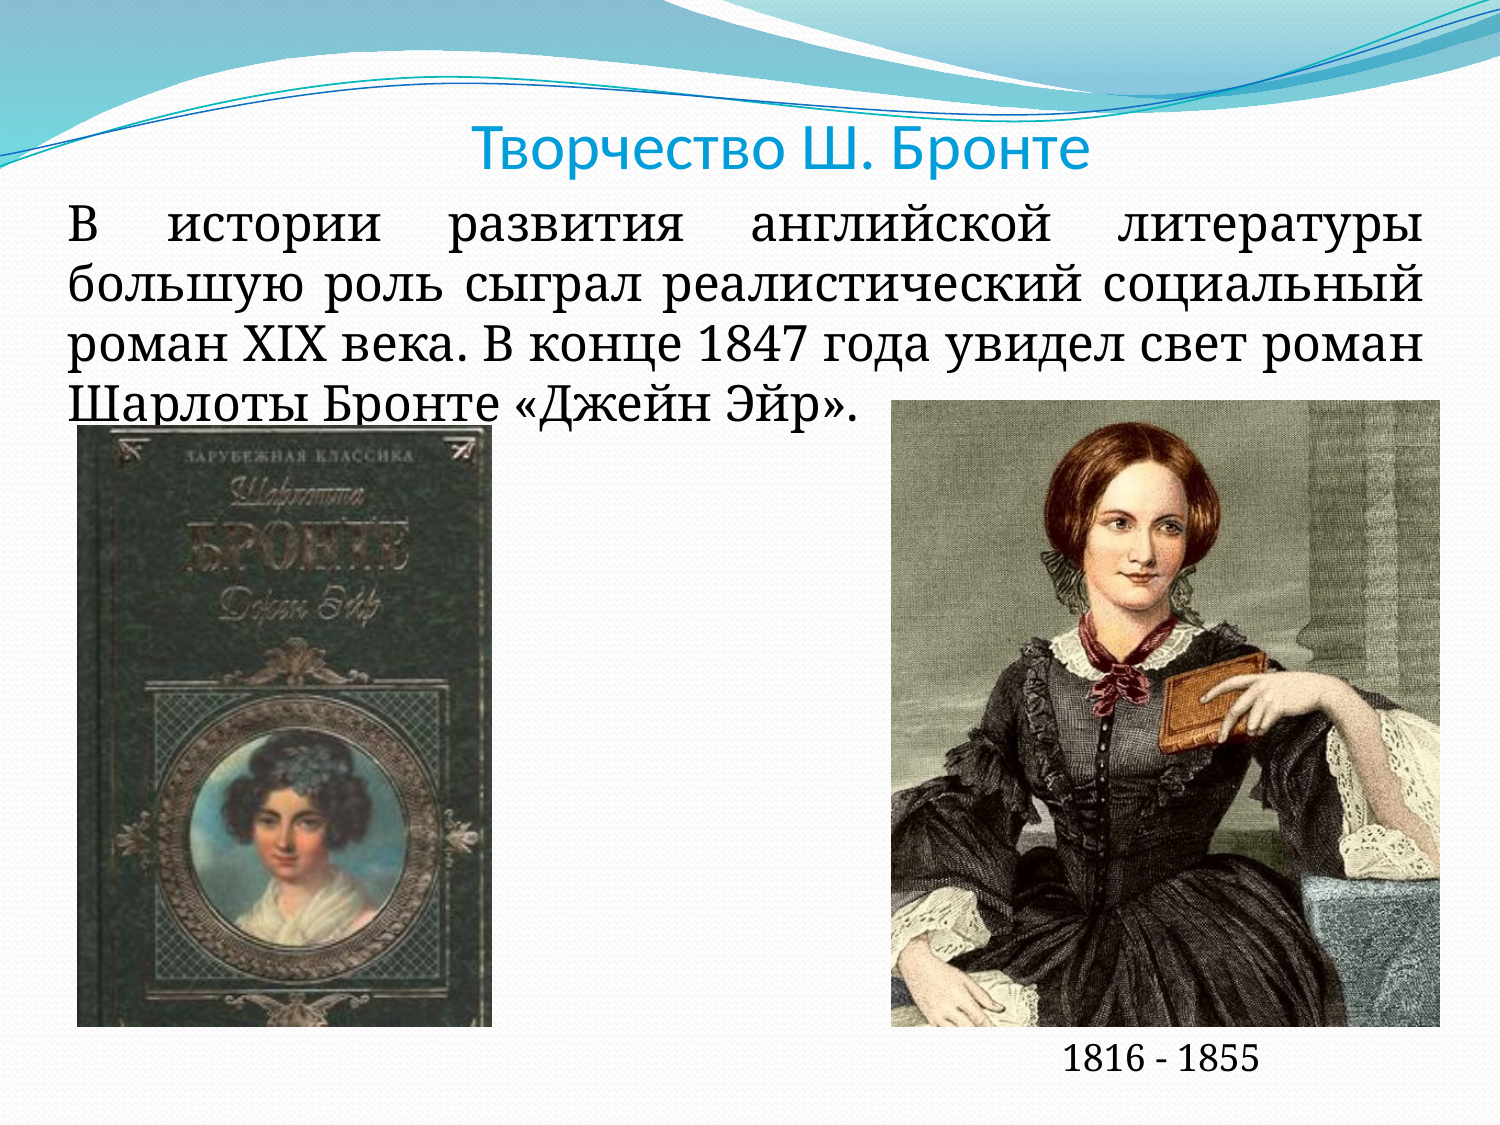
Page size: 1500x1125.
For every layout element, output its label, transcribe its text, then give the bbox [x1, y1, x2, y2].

picture [891, 400, 1440, 1027]
text_box 1816 - 1855 [1047, 1040, 1284, 1087]
title Творчество Ш. Бронте [397, 78, 1166, 183]
list В истории развития английской литературы большую роль сыграл реалистический социальный роман ХІХ века. В конце 1847 года увидел свет роман Шарлоты Бронте «Джейн Эйр». [53, 184, 1440, 362]
picture [77, 424, 492, 1027]
